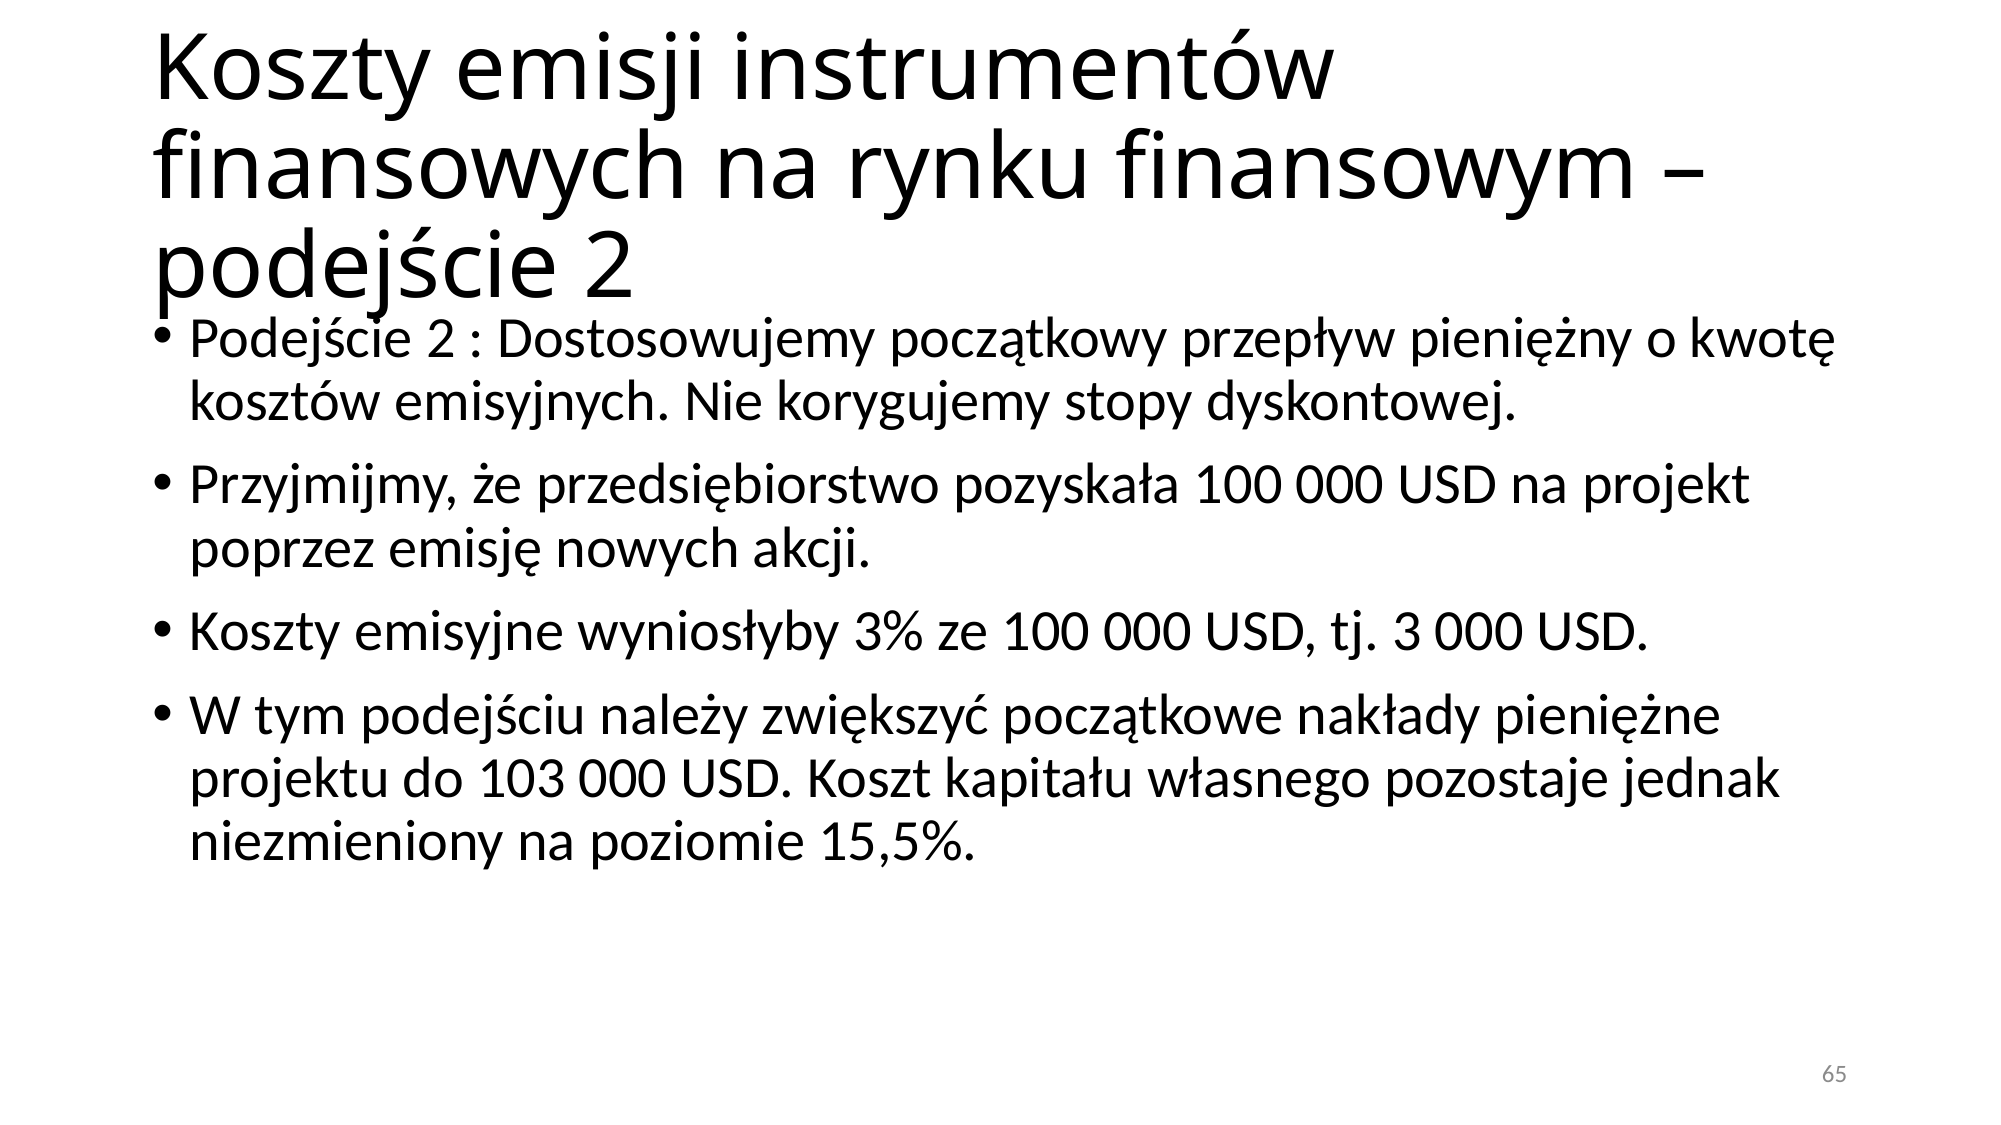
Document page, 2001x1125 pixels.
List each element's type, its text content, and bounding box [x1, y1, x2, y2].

slide_number 65 [1412, 1042, 1863, 1103]
title Koszty emisji instrumentów finansowych na rynku finansowym – podejście 2 [137, 59, 1863, 278]
list Podejście 2 : Dostosowujemy początkowy przepływ pieniężny o kwotę kosztów emisyjnych. Nie korygujemy stopy dyskontowej. Przyjmijmy, że przedsiębiorstwo pozyskała 100 000 USD na projekt poprzez emisję nowych akcji. Koszty emisyjne wyniosłyby 3% ze 100 000 USD, tj. 3 000 USD. W tym podejściu należy zwiększyć początkowe nakłady pieniężne projektu do 103 000 USD. Koszt kapitału własnego pozostaje jednak niezmieniony na poziomie 15,5%. [137, 299, 1863, 1014]
